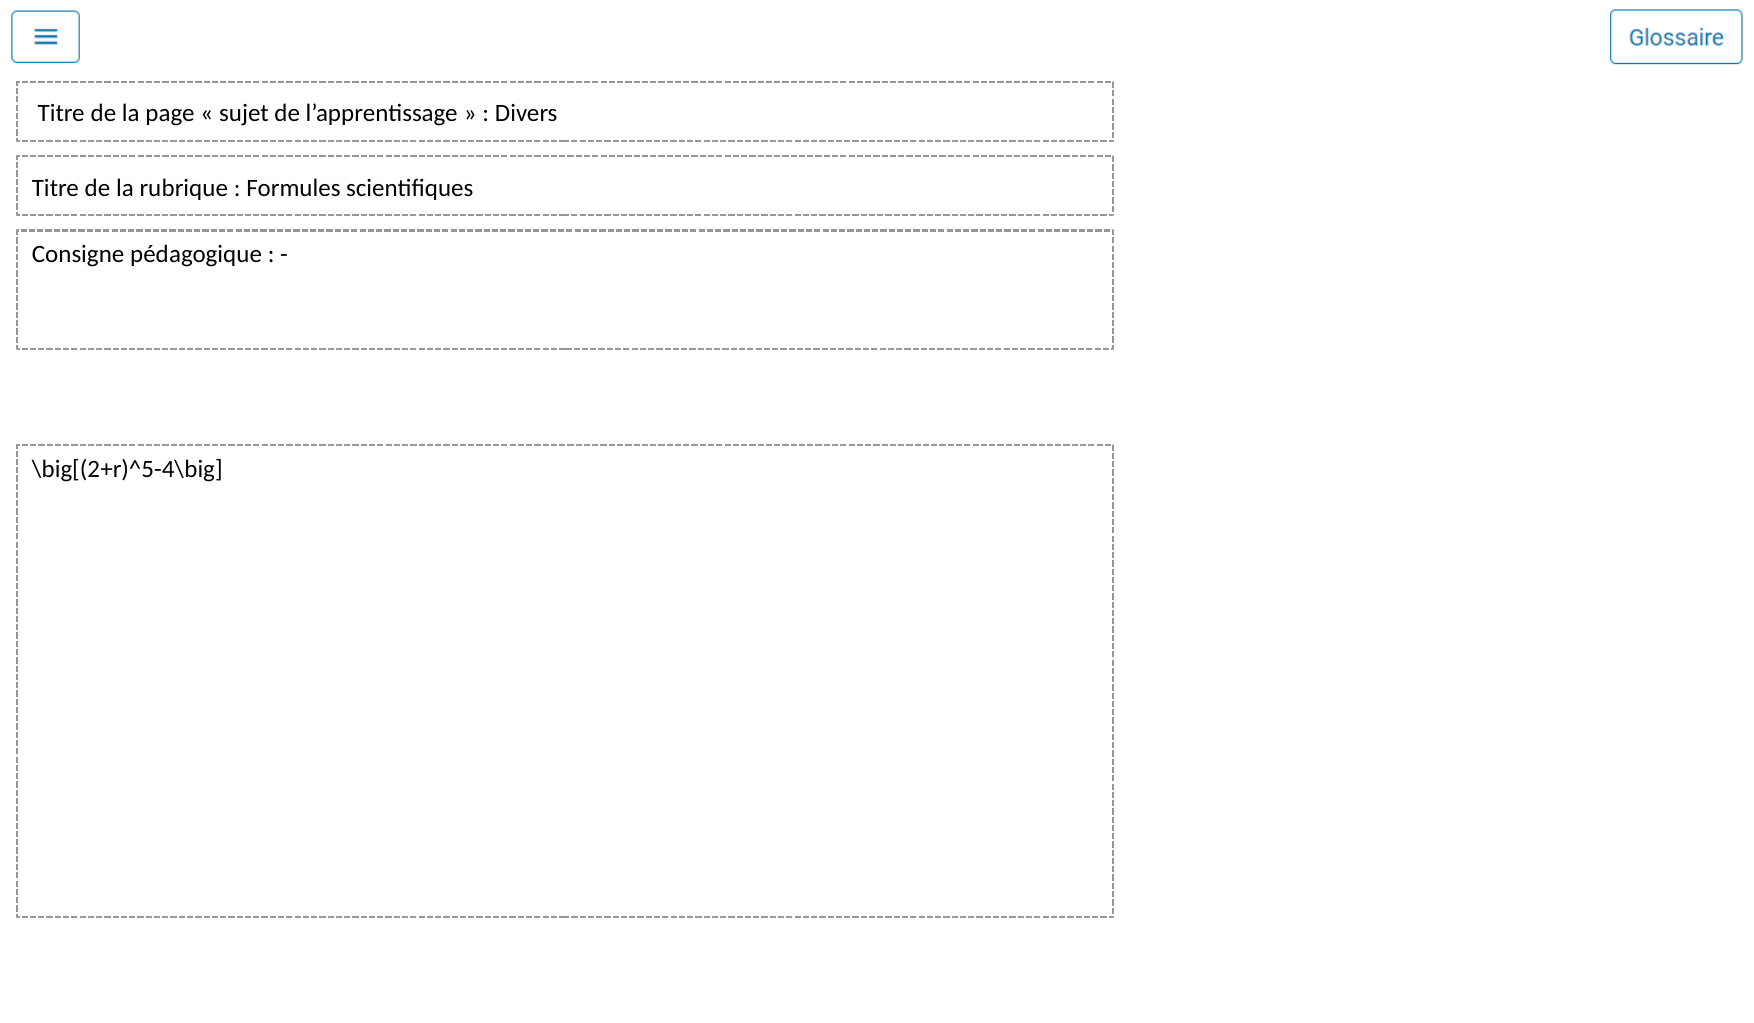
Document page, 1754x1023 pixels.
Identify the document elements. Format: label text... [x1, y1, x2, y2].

picture [0, 0, 97, 70]
text_box Titre de la page « sujet de l’apprentissage » : Divers [17, 82, 1114, 142]
text_box Consigne pédagogique : - [17, 230, 1114, 349]
picture [1595, 0, 1754, 70]
text_box Titre de la rubrique : Formules scientifiques [17, 156, 1114, 216]
text_box \big[(2+r)^5-4\big] [17, 444, 1114, 918]
